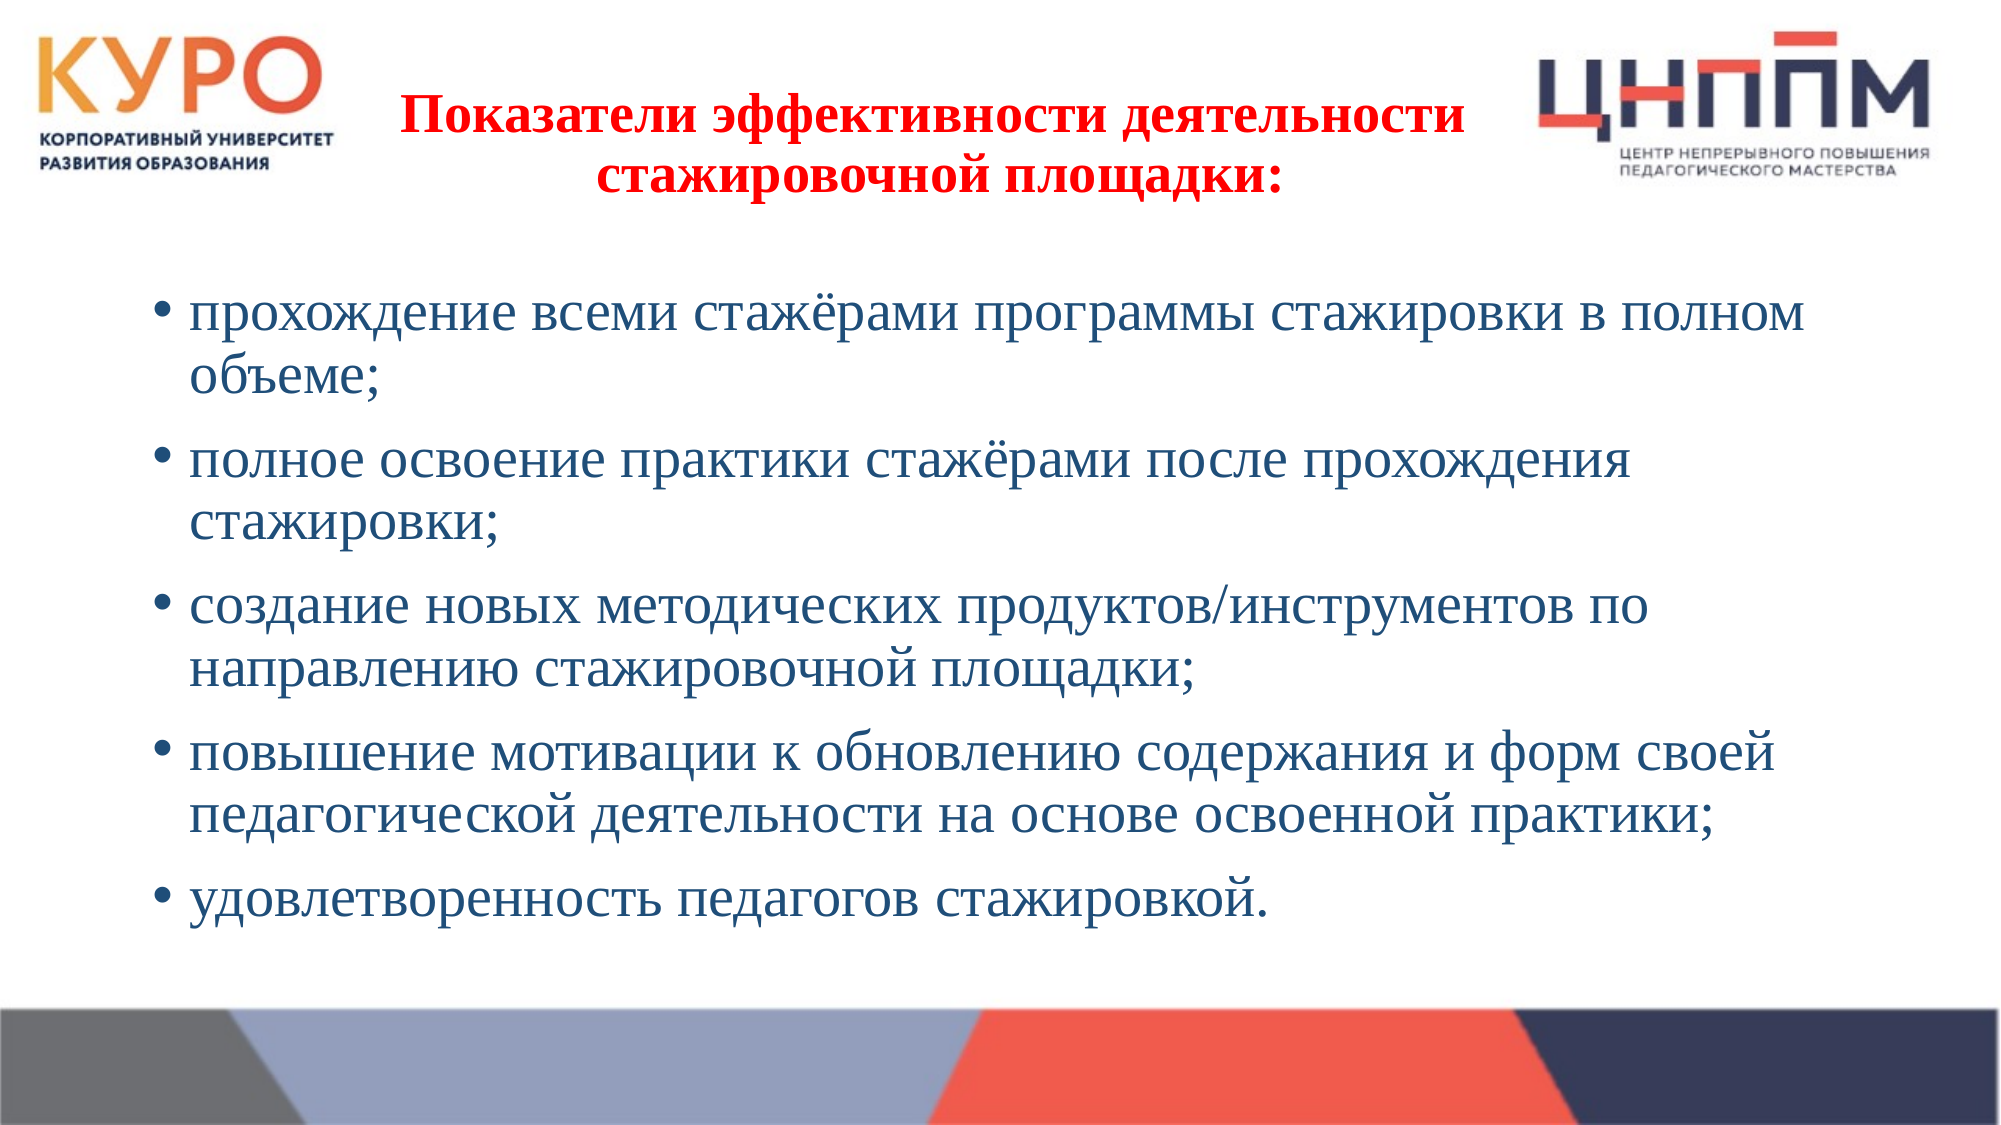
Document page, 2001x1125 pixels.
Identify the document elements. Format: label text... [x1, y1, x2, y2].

list прохождение всеми стажёрами программы стажировки в полном объеме; полное освоение практики стажёрами после прохождения стажировки; создание новых методических продуктов/инструментов по направлению стажировочной площадки; повышение мотивации к обновлению содержания и форм своей педагогической деятельности на основе освоенной практики; удовлетворенность педагогов стажировкой. [137, 272, 1863, 1089]
title Показатели эффективности деятельности стажировочной площадки: [320, 52, 1562, 237]
picture [0, 0, 2001, 1125]
